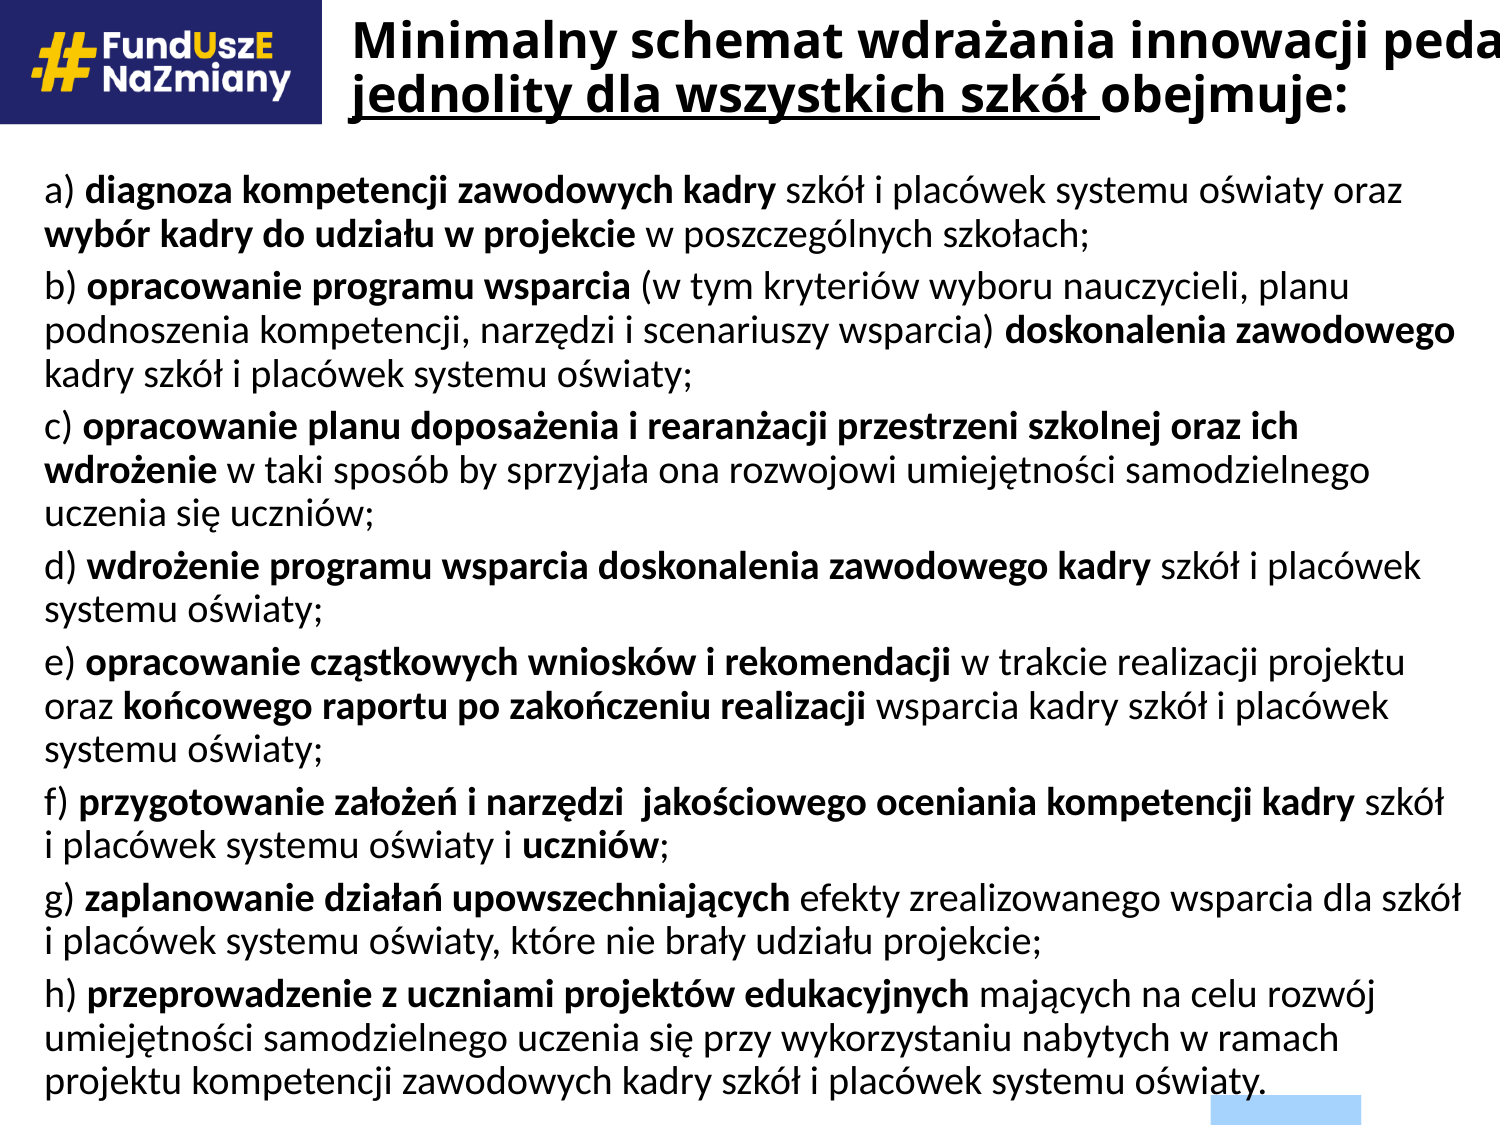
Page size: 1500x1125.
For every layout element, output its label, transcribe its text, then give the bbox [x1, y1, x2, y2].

title Minimalny schemat wdrażania innowacji pedagogicznej jednolity dla wszystkich szkół obejmuje: [336, 0, 1500, 139]
list a) diagnoza kompetencji zawodowych kadry szkół i placówek systemu oświaty oraz wybór kadry do udziału w projekcie w poszczególnych szkołach; b) opracowanie programu wsparcia (w tym kryteriów wyboru nauczycieli, planu podnoszenia kompetencji, narzędzi i scenariuszy wsparcia) doskonalenia zawodowego kadry szkół i placówek systemu oświaty; c) opracowanie planu doposażenia i rearanżacji przestrzeni szkolnej oraz ich wdrożenie w taki sposób by sprzyjała ona rozwojowi umiejętności samodzielnego uczenia się uczniów; d) wdrożenie programu wsparcia doskonalenia zawodowego kadry szkół i placówek systemu oświaty; e) opracowanie cząstkowych wniosków i rekomendacji w trakcie realizacji projektu oraz końcowego raportu po zakończeniu realizacji wsparcia kadry szkół i placówek systemu oświaty; f) przygotowanie założeń i narzędzi jakościowego oceniania kompetencji kadry szkół i placówek systemu oświaty i uczniów; g) zaplanowanie działań upowszechniających efekty zrealizowanego wsparcia dla szkół i placówek systemu oświaty, które nie brały udziału projekcie; h) przeprowadzenie z uczniami projektów edukacyjnych mających na celu rozwój umiejętności samodzielnego uczenia się przy wykorzystaniu nabytych w ramach projektu kompetencji zawodowych kadry szkół i placówek systemu oświaty. [29, 161, 1477, 1125]
picture [0, 0, 1500, 1125]
